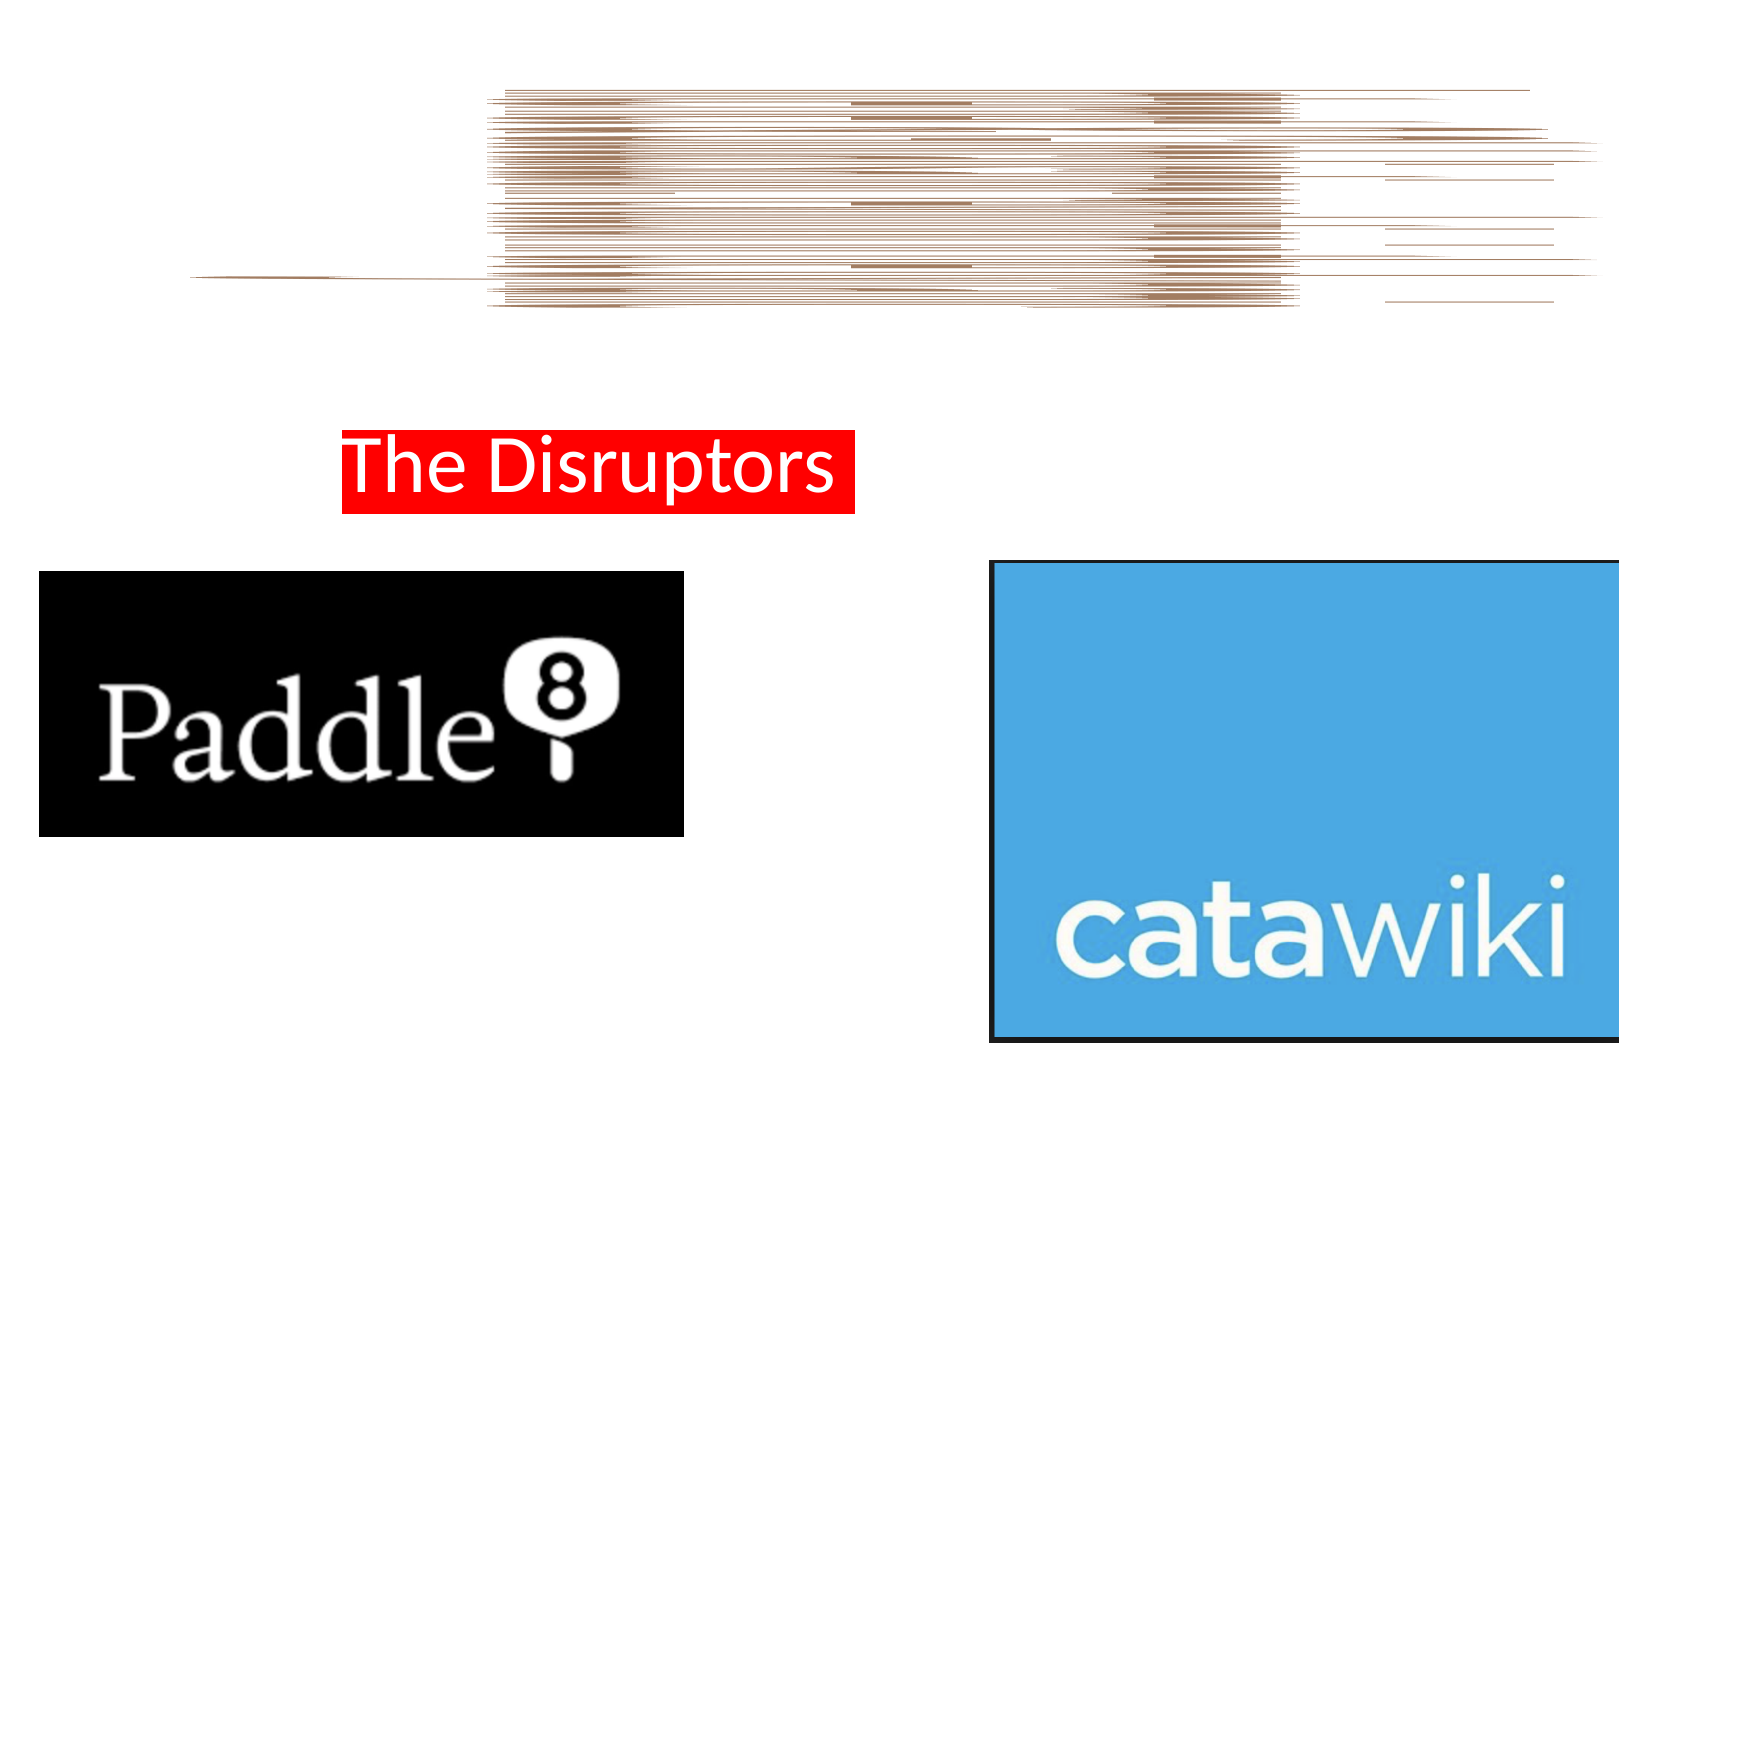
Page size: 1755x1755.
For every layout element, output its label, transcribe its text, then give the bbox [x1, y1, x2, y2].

text_box [0, 89, 1755, 315]
picture [989, 560, 1619, 1043]
text_box The Disruptors [327, 402, 1452, 517]
picture [39, 571, 684, 837]
